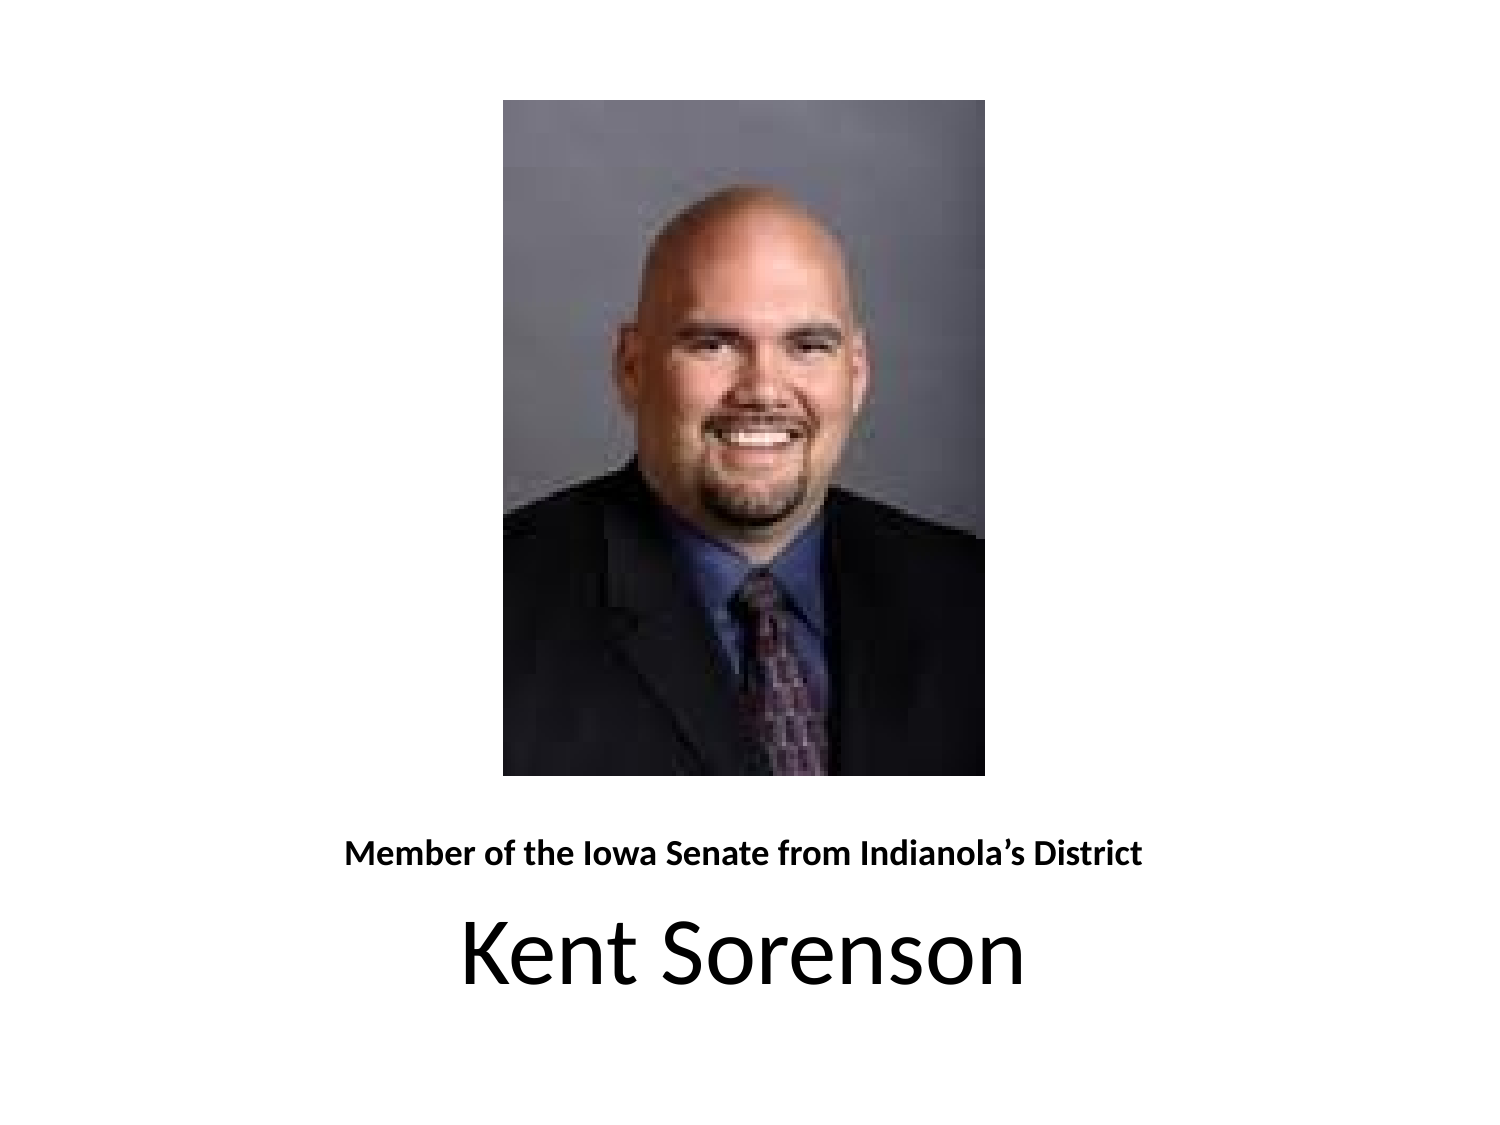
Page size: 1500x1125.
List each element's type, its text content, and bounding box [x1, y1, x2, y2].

picture [503, 100, 985, 776]
list Kent Sorenson [294, 880, 1194, 1013]
title Member of the Iowa Senate from Indianola’s District [294, 787, 1194, 880]
